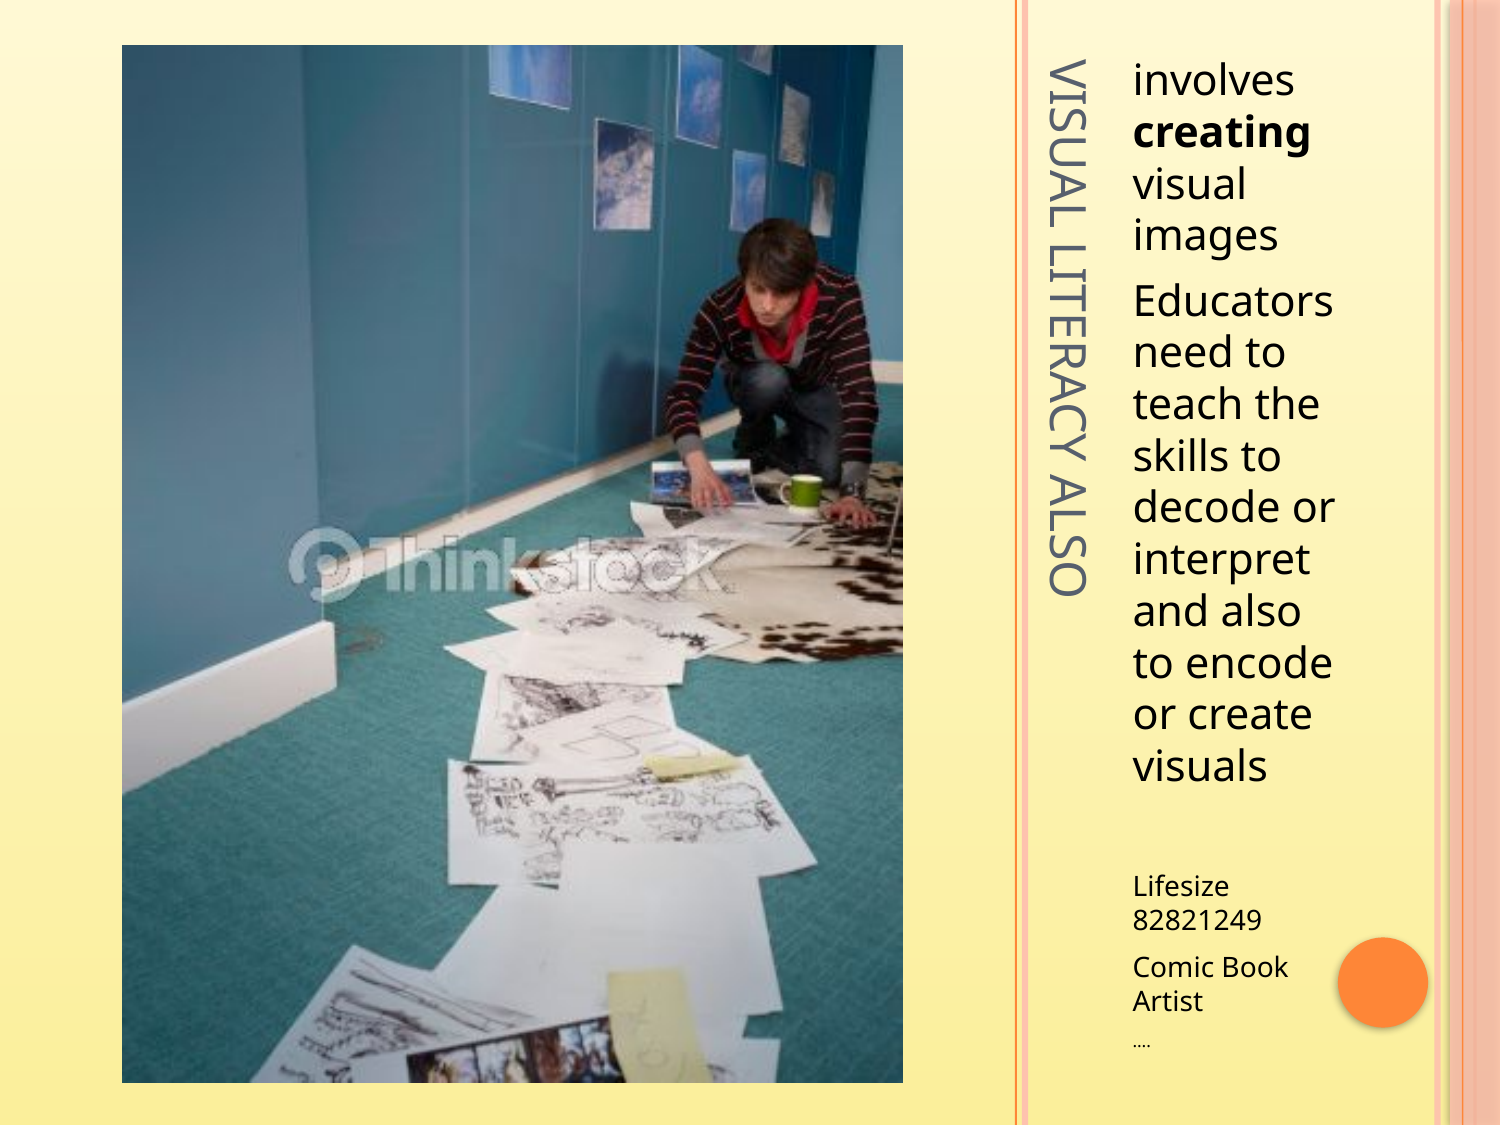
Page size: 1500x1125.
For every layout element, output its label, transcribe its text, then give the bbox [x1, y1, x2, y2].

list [49, 44, 976, 1084]
title Visual Literacy also [1033, 45, 1109, 1080]
list involves creating visual images Educators need to teach the skills to decode or interpret and also to encode or create visuals Lifesize 82821249 Comic Book Artist …. [1117, 44, 1369, 1081]
